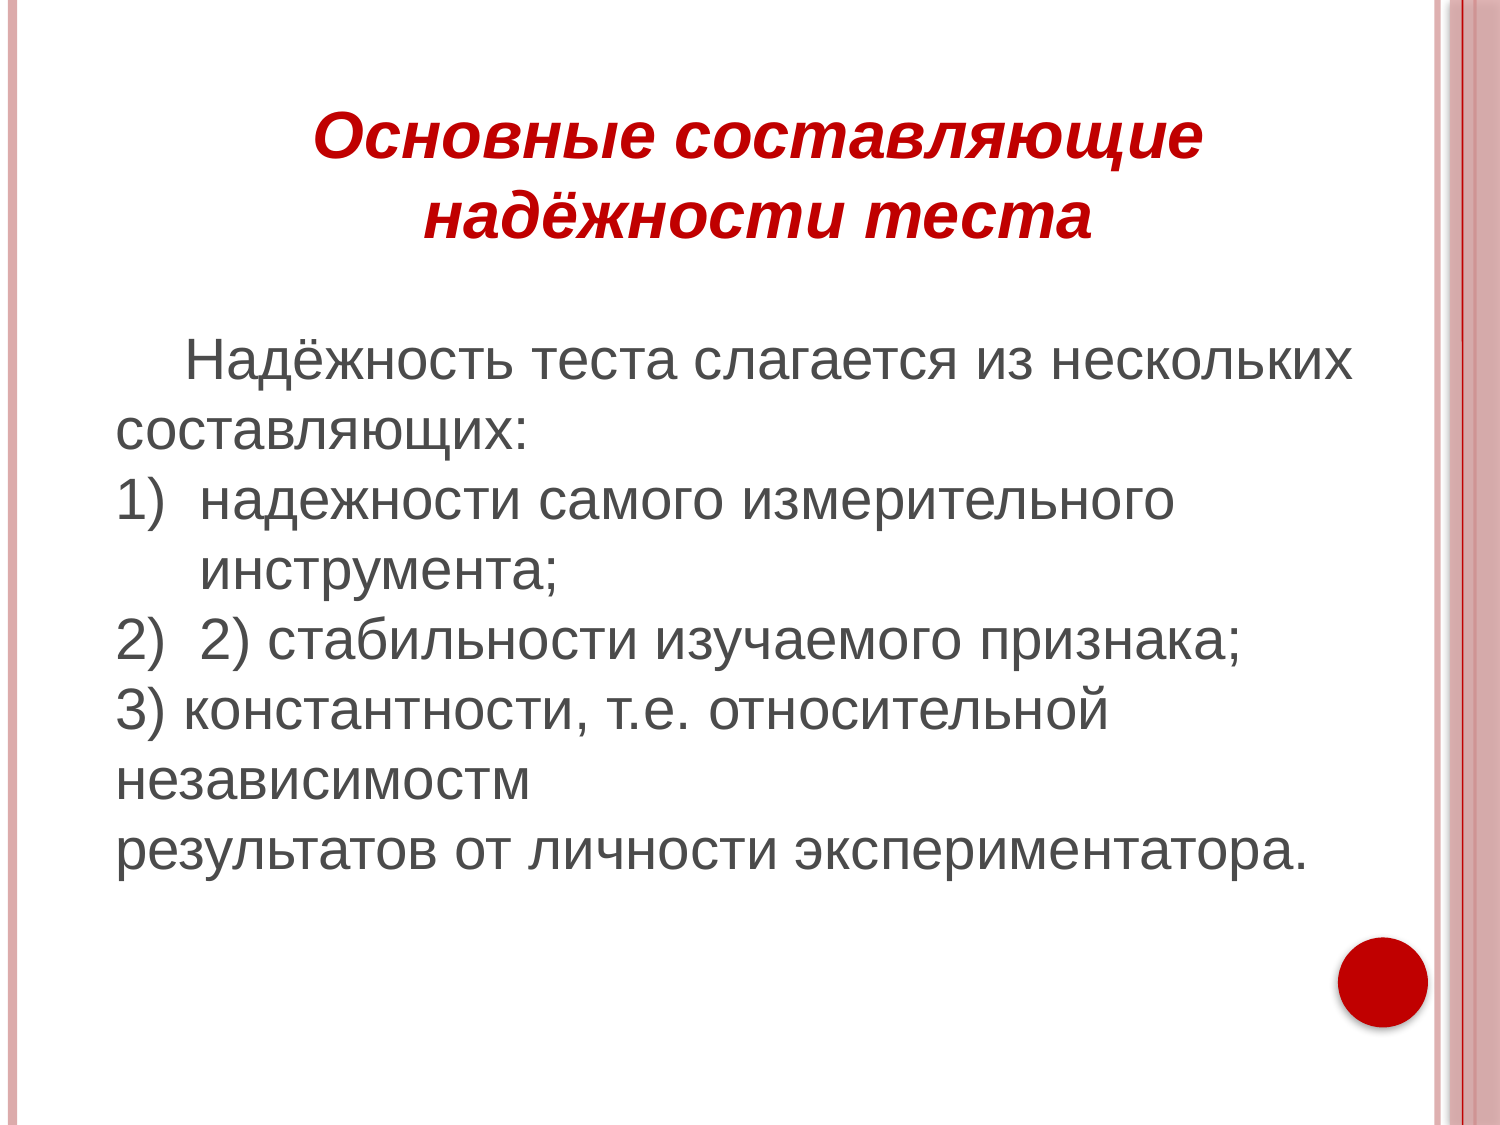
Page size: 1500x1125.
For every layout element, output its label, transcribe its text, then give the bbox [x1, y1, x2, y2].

text_box Основные составляющие надёжности теста Надёжность теста слагается из нескольких составляющих: надежности самого измерительного инструмента; 2) стабильности изучаемого признака; 3) константности, т.е. относительной независимостм результатов от личности экспериментатора. [100, 84, 1418, 889]
